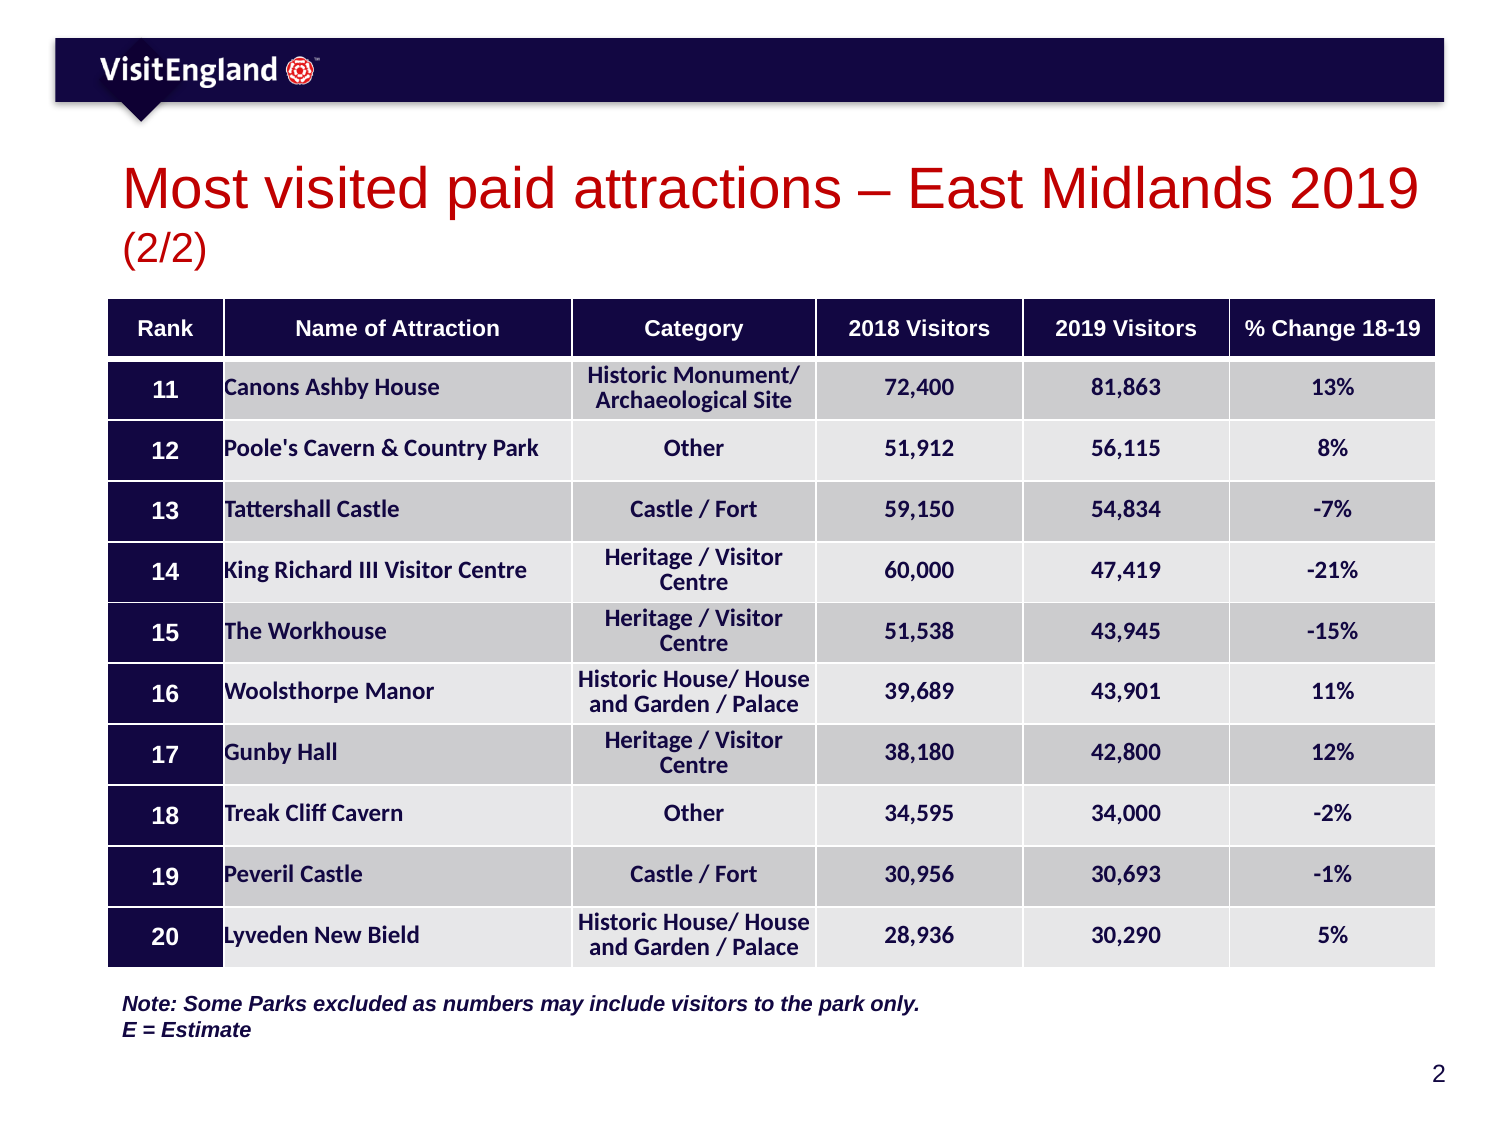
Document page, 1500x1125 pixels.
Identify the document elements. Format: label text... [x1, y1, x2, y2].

table_header Rank [108, 299, 223, 356]
table_cell Lyveden New Bield [225, 908, 571, 967]
table_cell -2% [1230, 786, 1435, 845]
table_cell 51,912 [817, 421, 1022, 480]
table_header 2019 Visitors [1024, 299, 1229, 356]
table_cell 13% [1230, 362, 1435, 419]
table_cell 18 [108, 786, 223, 845]
table_header % Change 18-19 [1230, 299, 1435, 356]
title Most visited paid attractions – East Midlands 2019 (2/2) [107, 143, 1445, 276]
table_cell 56,115 [1024, 421, 1229, 480]
table_cell 12% [1230, 725, 1435, 784]
table_cell 11% [1230, 664, 1435, 723]
table_cell Castle / Fort [573, 847, 815, 906]
table_cell 38,180 [817, 725, 1022, 784]
table_cell Historic House/ House and Garden / Palace [573, 908, 815, 967]
table_cell 11 [108, 362, 223, 419]
table_cell Heritage / Visitor Centre [573, 603, 815, 662]
table_cell 5% [1230, 908, 1435, 967]
table_cell 54,834 [1024, 482, 1229, 541]
table_cell 30,956 [817, 847, 1022, 906]
table_cell 20 [108, 908, 223, 967]
table_cell 14 [108, 543, 223, 602]
table_cell Heritage / Visitor Centre [573, 725, 815, 784]
table_cell 34,000 [1024, 786, 1229, 845]
table_cell Other [573, 421, 815, 480]
table_cell 16 [108, 664, 223, 723]
table_cell Heritage / Visitor Centre [573, 543, 815, 602]
table_cell 39,689 [817, 664, 1022, 723]
table_cell The Workhouse [225, 603, 571, 662]
table_cell -21% [1230, 543, 1435, 602]
table_cell 19 [108, 847, 223, 906]
table_cell -15% [1230, 603, 1435, 662]
table_cell Other [573, 786, 815, 845]
table_cell 30,693 [1024, 847, 1229, 906]
table_cell -1% [1230, 847, 1435, 906]
table_cell 15 [108, 603, 223, 662]
table_cell 59,150 [817, 482, 1022, 541]
picture [95, 56, 322, 88]
table_cell 51,538 [817, 603, 1022, 662]
table_cell 47,419 [1024, 543, 1229, 602]
table_cell Poole's Cavern & Country Park [225, 421, 571, 480]
table_cell Tattershall Castle [225, 482, 571, 541]
table_cell 42,800 [1024, 725, 1229, 784]
table_cell 30,290 [1024, 908, 1229, 967]
table_cell King Richard III Visitor Centre [225, 543, 571, 602]
table_cell 17 [108, 725, 223, 784]
table_cell Historic House/ House and Garden / Palace [573, 664, 815, 723]
table_cell Treak Cliff Cavern [225, 786, 571, 845]
table_cell 8% [1230, 421, 1435, 480]
table_header 2018 Visitors [817, 299, 1022, 356]
table_cell Canons Ashby House [225, 362, 571, 419]
table_cell Woolsthorpe Manor [225, 664, 571, 723]
table_cell Gunby Hall [225, 725, 571, 784]
table_cell 72,400 [817, 362, 1022, 419]
table_cell 34,595 [817, 786, 1022, 845]
table_cell Castle / Fort [573, 482, 815, 541]
table_cell 28,936 [817, 908, 1022, 967]
table_cell Peveril Castle [225, 847, 571, 906]
table_header Name of Attraction [225, 299, 571, 356]
table_cell 81,863 [1024, 362, 1229, 419]
table_cell 13 [108, 482, 223, 541]
table_cell 43,945 [1024, 603, 1229, 662]
table_cell 43,901 [1024, 664, 1229, 723]
table_cell -7% [1230, 482, 1435, 541]
table_cell Historic Monument/ Archaeological Site [573, 362, 815, 419]
table_cell 60,000 [817, 543, 1022, 602]
text_box Note: Some Parks excluded as numbers may include visitors to the park only. E = Estimate [107, 982, 1405, 1050]
table_header Category [573, 299, 815, 356]
table_cell 12 [108, 421, 223, 480]
